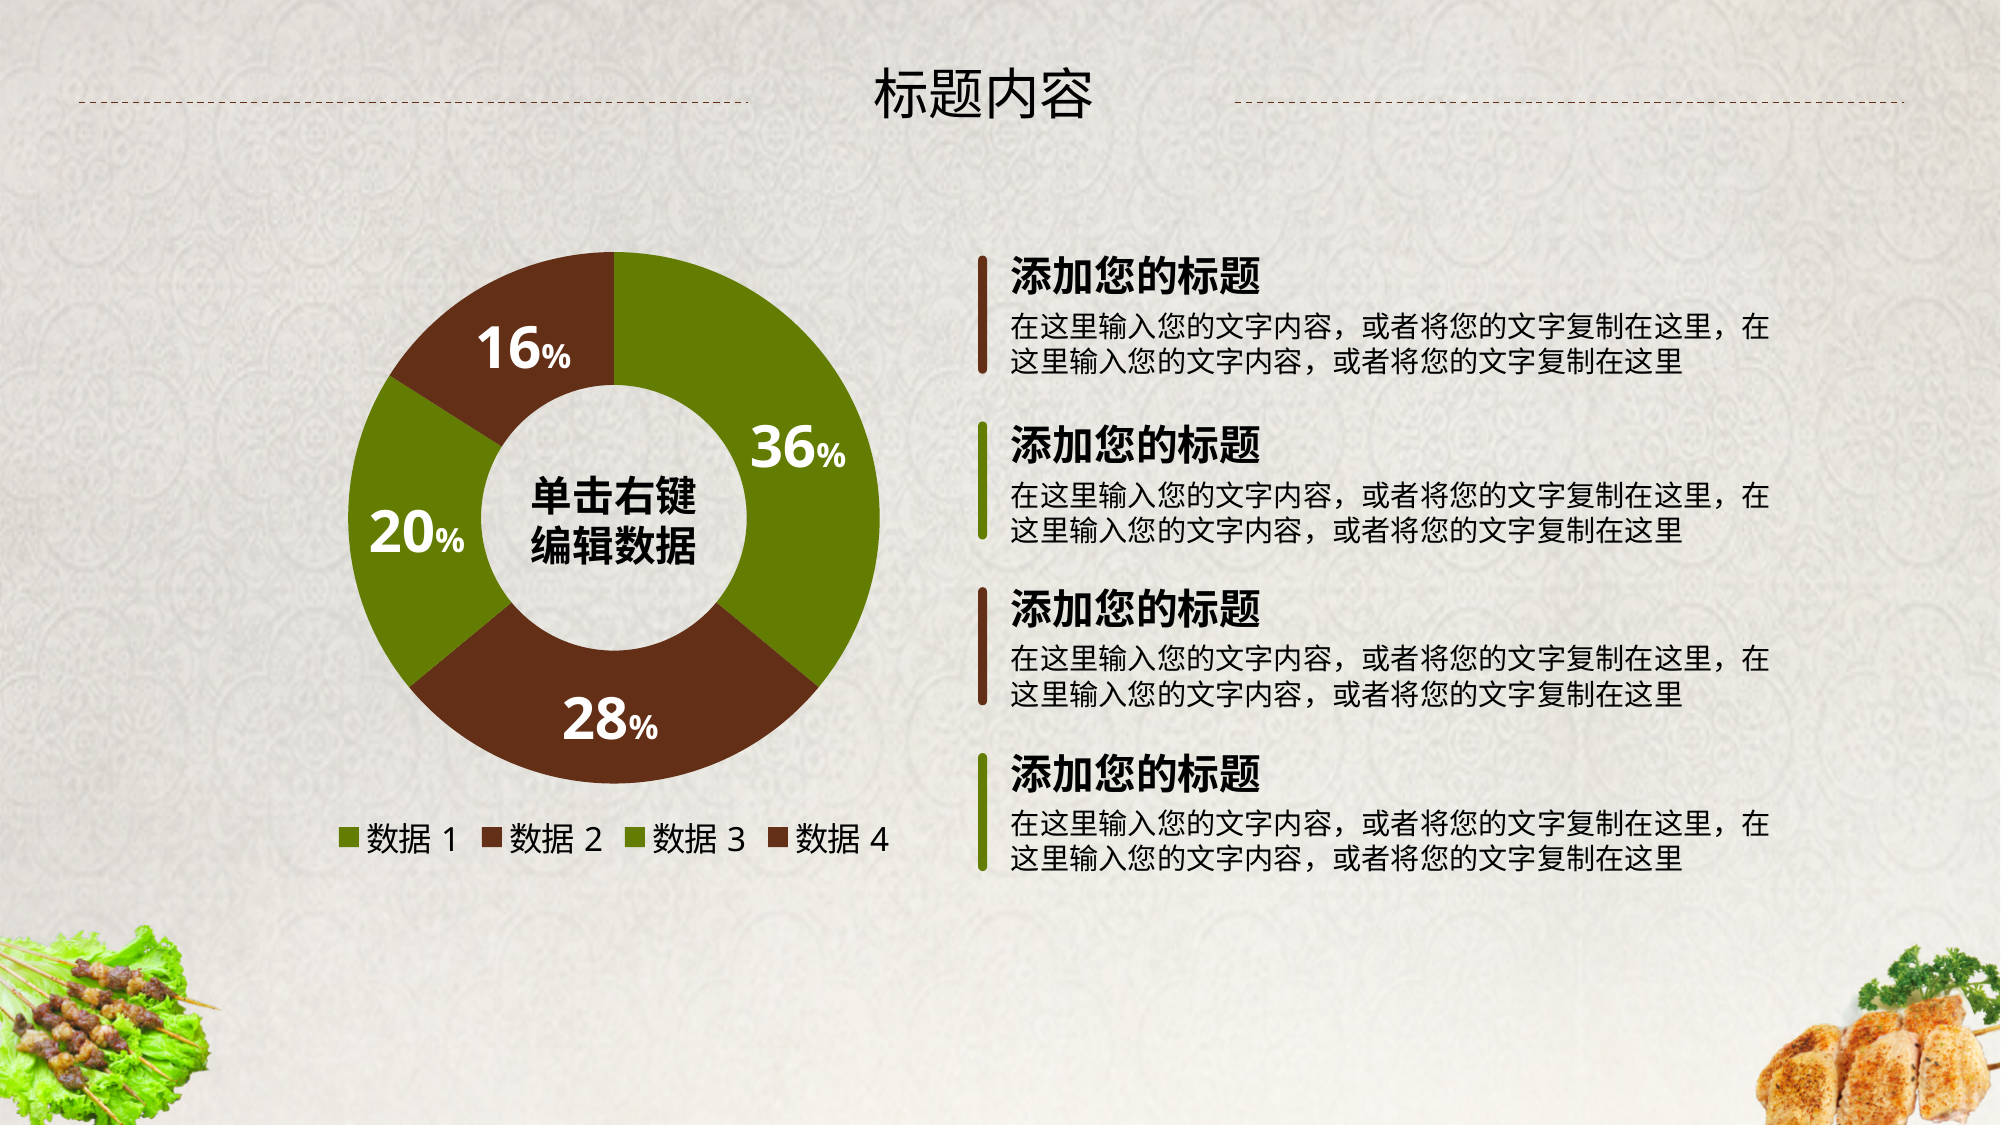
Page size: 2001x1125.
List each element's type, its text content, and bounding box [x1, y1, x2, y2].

text_box [977, 751, 989, 873]
text_box 在这里输入您的文字内容，或者将您的文字复制在这里，在这里输入您的文字内容，或者将您的文字复制在这里 [996, 300, 1807, 386]
text_box 添加您的标题 [996, 575, 1321, 641]
picture [0, 0, 2001, 1125]
text_box 在这里输入您的文字内容，或者将您的文字复制在这里，在这里输入您的文字内容，或者将您的文字复制在这里 [996, 469, 1807, 555]
text_box [977, 586, 989, 707]
text_box [977, 420, 989, 541]
text_box 添加您的标题 [996, 740, 1321, 805]
text_box 在这里输入您的文字内容，或者将您的文字复制在这里，在这里输入您的文字内容，或者将您的文字复制在这里 [996, 798, 1807, 883]
text_box 标题内容 [811, 51, 1158, 133]
text_box [977, 254, 989, 375]
text_box 在这里输入您的文字内容，或者将您的文字复制在这里，在这里输入您的文字内容，或者将您的文字复制在这里 [996, 633, 1807, 719]
text_box 添加您的标题 [996, 411, 1321, 477]
text_box 添加您的标题 [996, 242, 1321, 308]
chart [292, 239, 936, 868]
